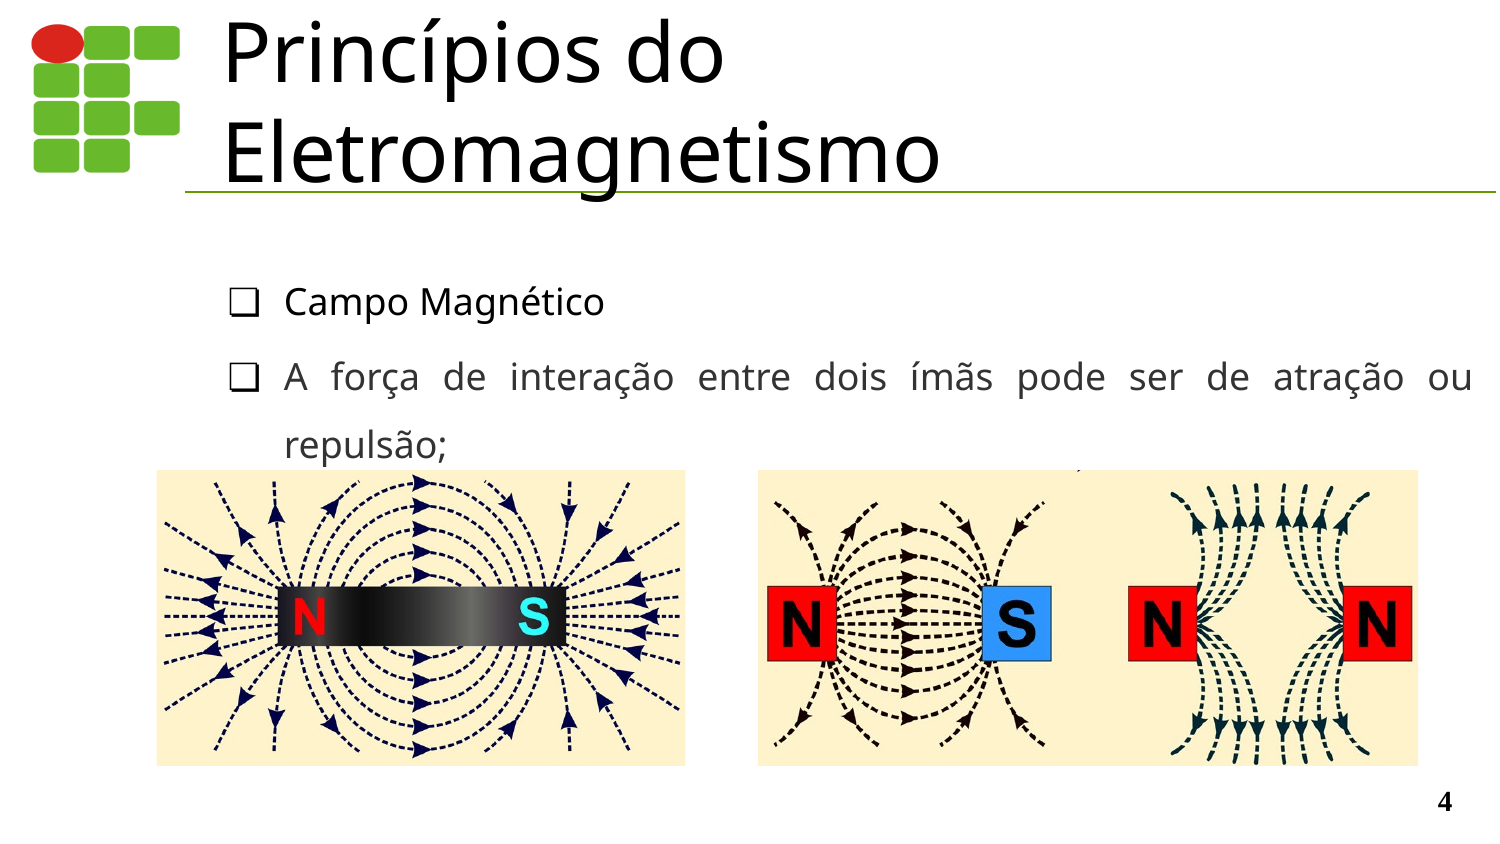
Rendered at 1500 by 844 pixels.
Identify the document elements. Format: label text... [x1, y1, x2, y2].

title Princípios do Eletromagnetismo [206, 26, 1468, 207]
picture [757, 469, 1419, 766]
text_box ‹#› [1390, 768, 1468, 825]
list Campo Magnético [193, 248, 1490, 321]
list A força de interação entre dois ímãs pode ser de atração ou repulsão; [193, 323, 1490, 396]
picture [156, 469, 686, 766]
picture [29, 23, 182, 174]
